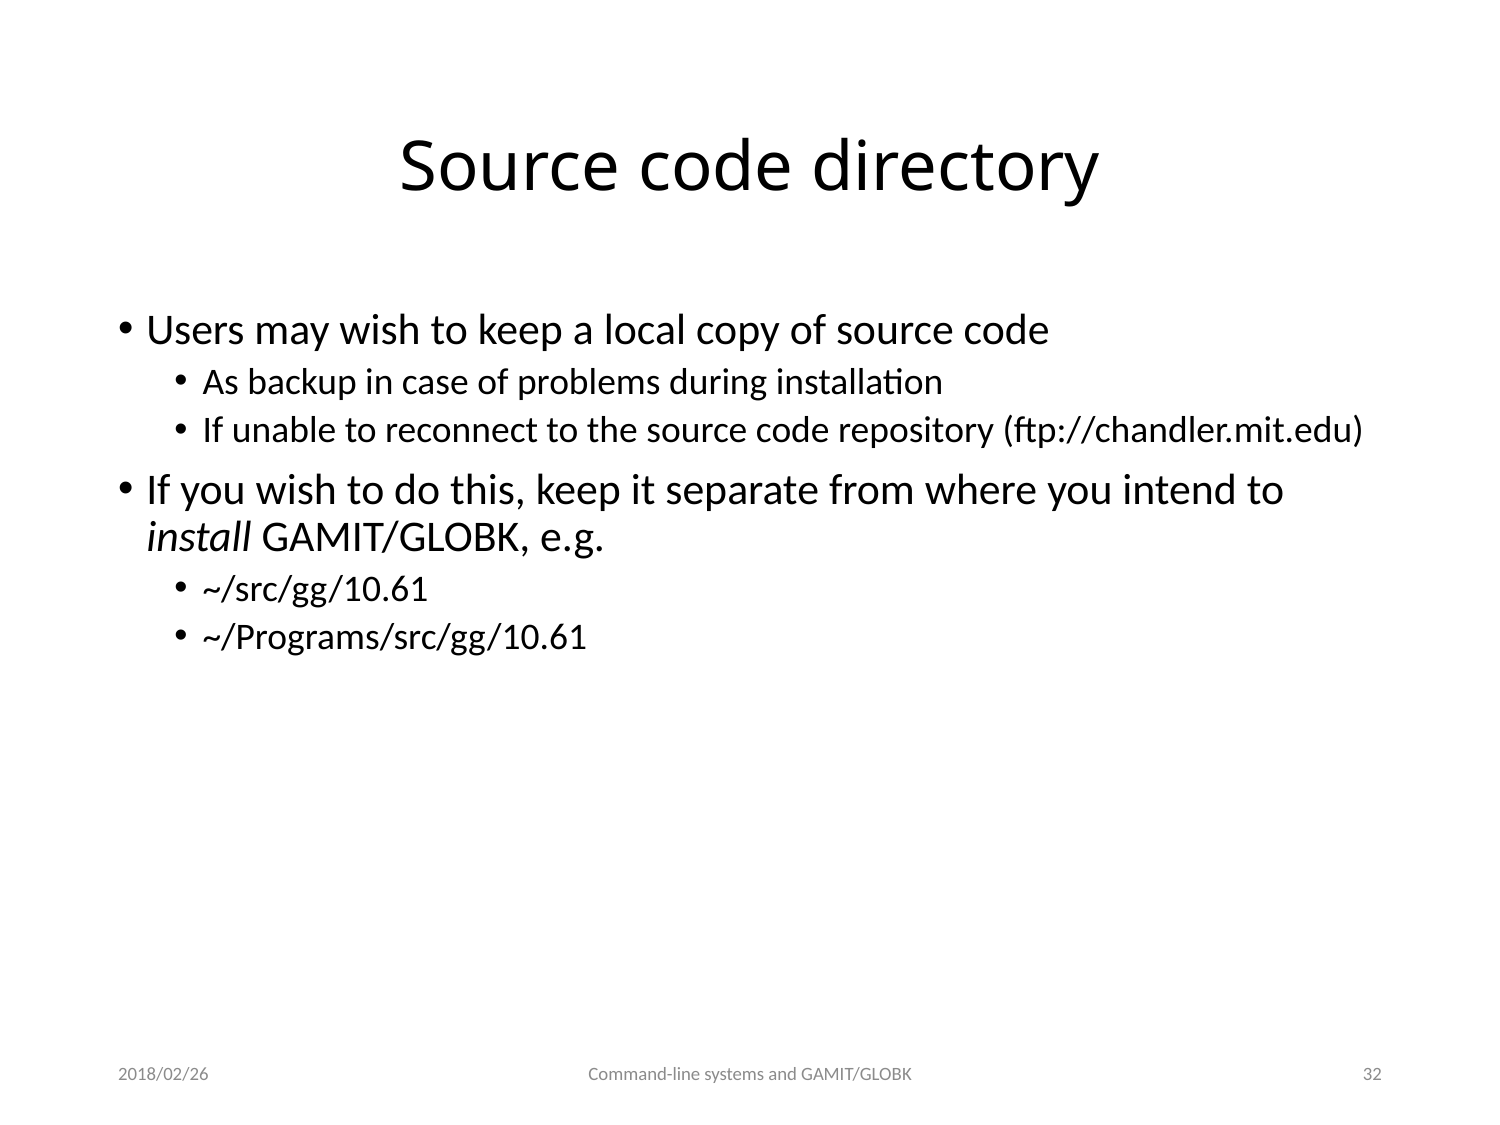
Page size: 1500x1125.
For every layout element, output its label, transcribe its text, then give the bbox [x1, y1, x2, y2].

list Users may wish to keep a local copy of source code As backup in case of problems during installation If unable to reconnect to the source code repository (ftp://chandler.mit.edu) If you wish to do this, keep it separate from where you intend to install GAMIT/GLOBK, e.g. ~/src/gg/10.61 ~/Programs/src/gg/10.61 [103, 299, 1397, 1014]
slide_number 31 [1059, 1042, 1397, 1103]
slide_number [103, 1042, 441, 1103]
title Source code directory [103, 59, 1397, 278]
footer Command-line systems and GAMIT/GLOBK [496, 1042, 1004, 1103]
